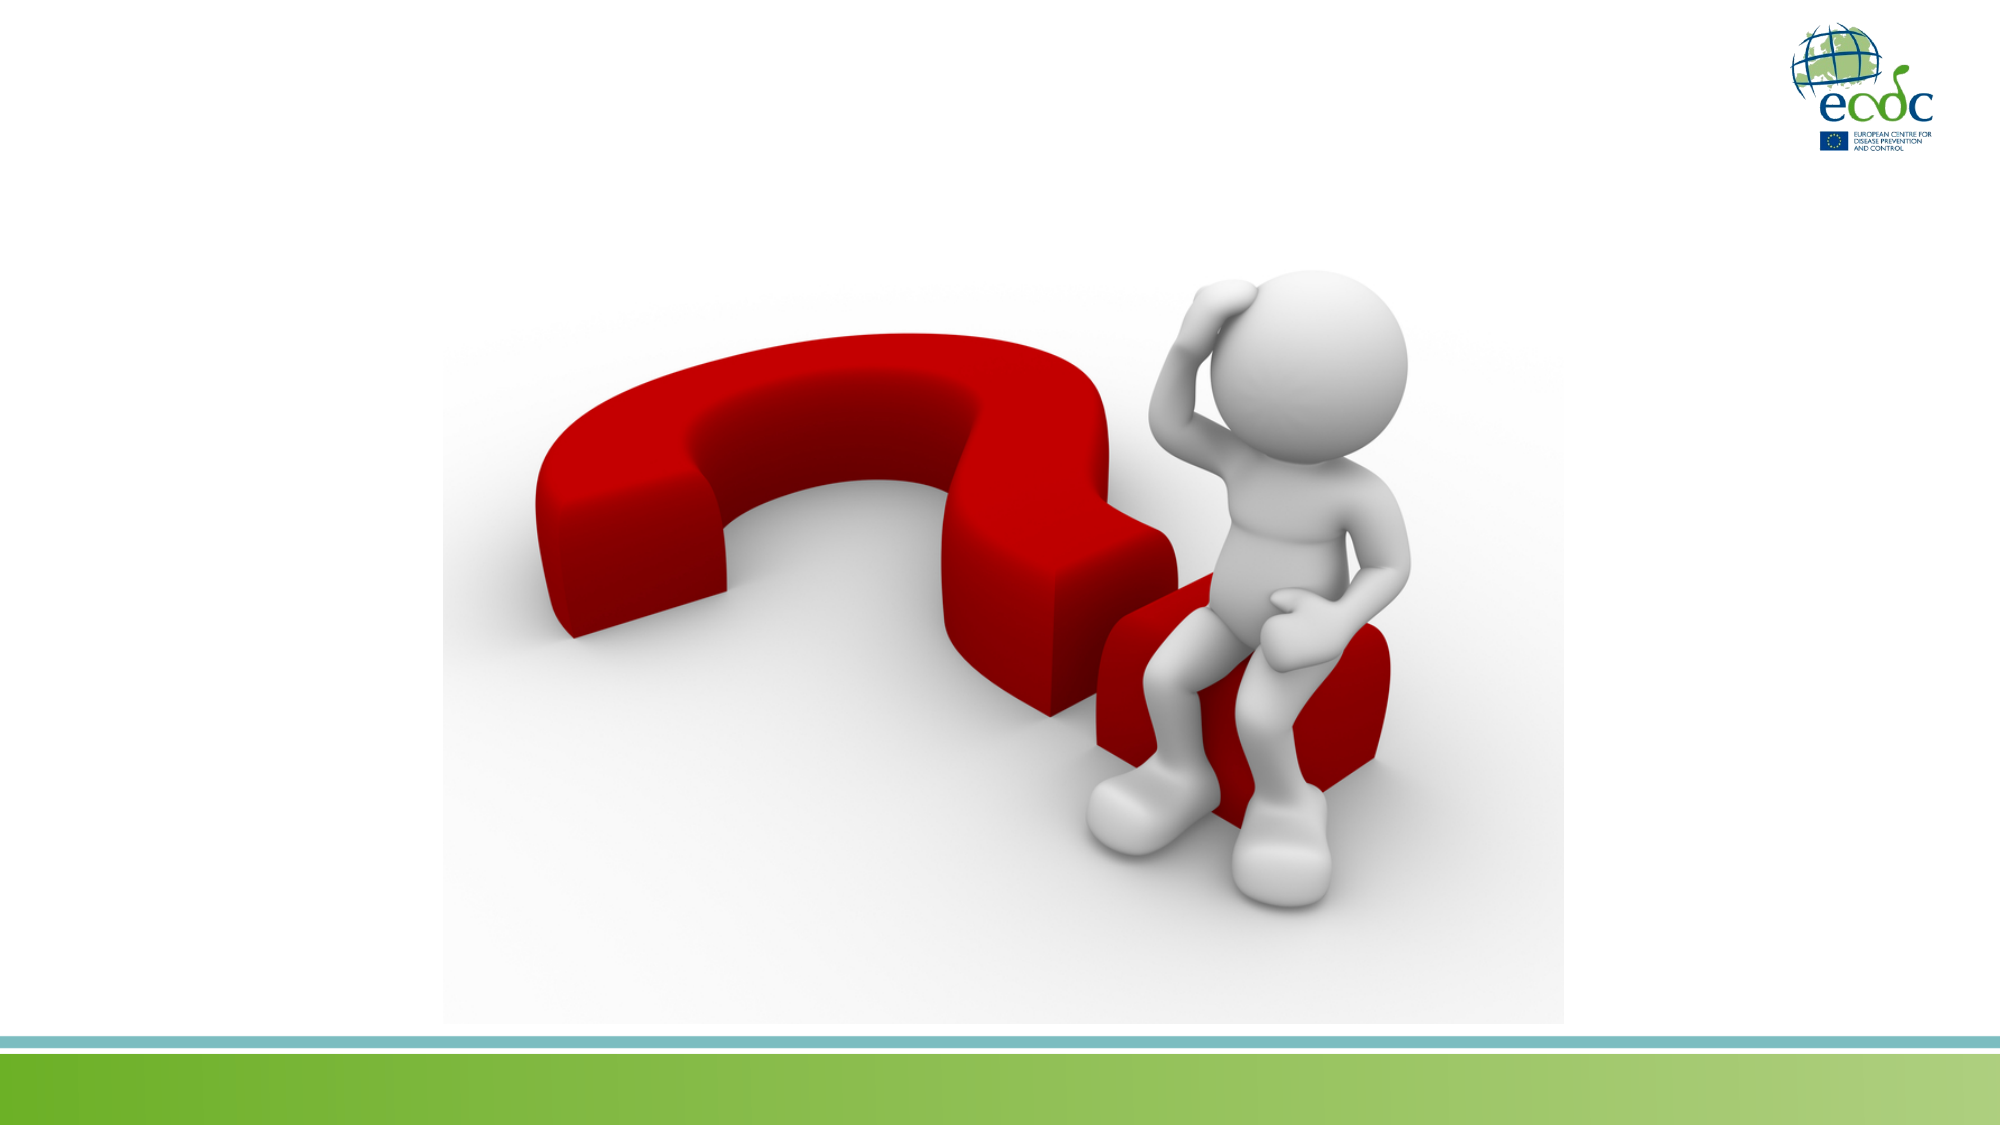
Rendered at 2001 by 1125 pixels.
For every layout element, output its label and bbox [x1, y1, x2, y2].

picture [0, 0, 2000, 1125]
list [442, 176, 1564, 1025]
